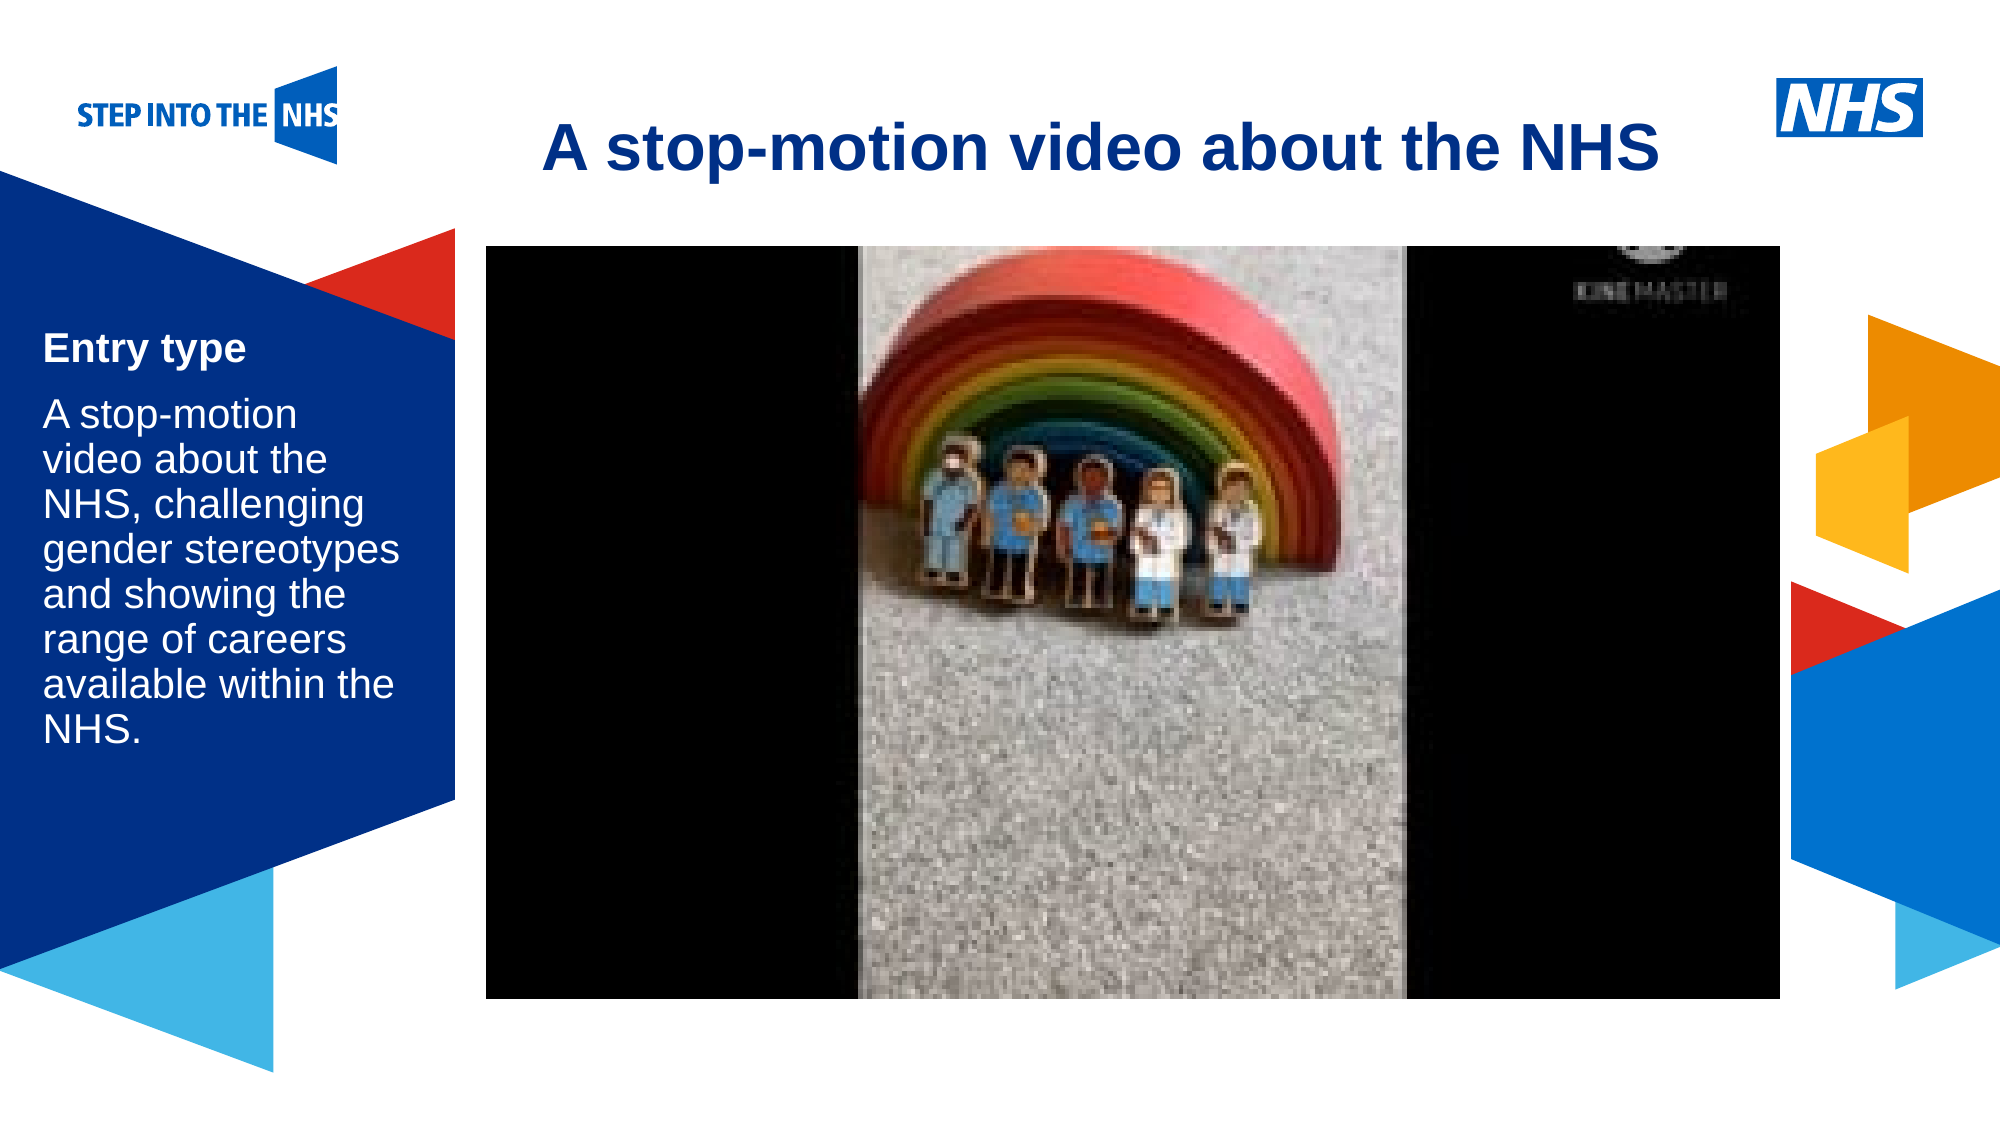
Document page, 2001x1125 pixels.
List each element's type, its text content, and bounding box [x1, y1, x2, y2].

text_box Entry type A stop-motion video about the NHS, challenging gender stereotypes and showing the range of careers available within the NHS. [42, 326, 402, 793]
text_box A stop-motion video about the NHS [526, 105, 1748, 196]
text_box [485, 245, 1781, 1000]
